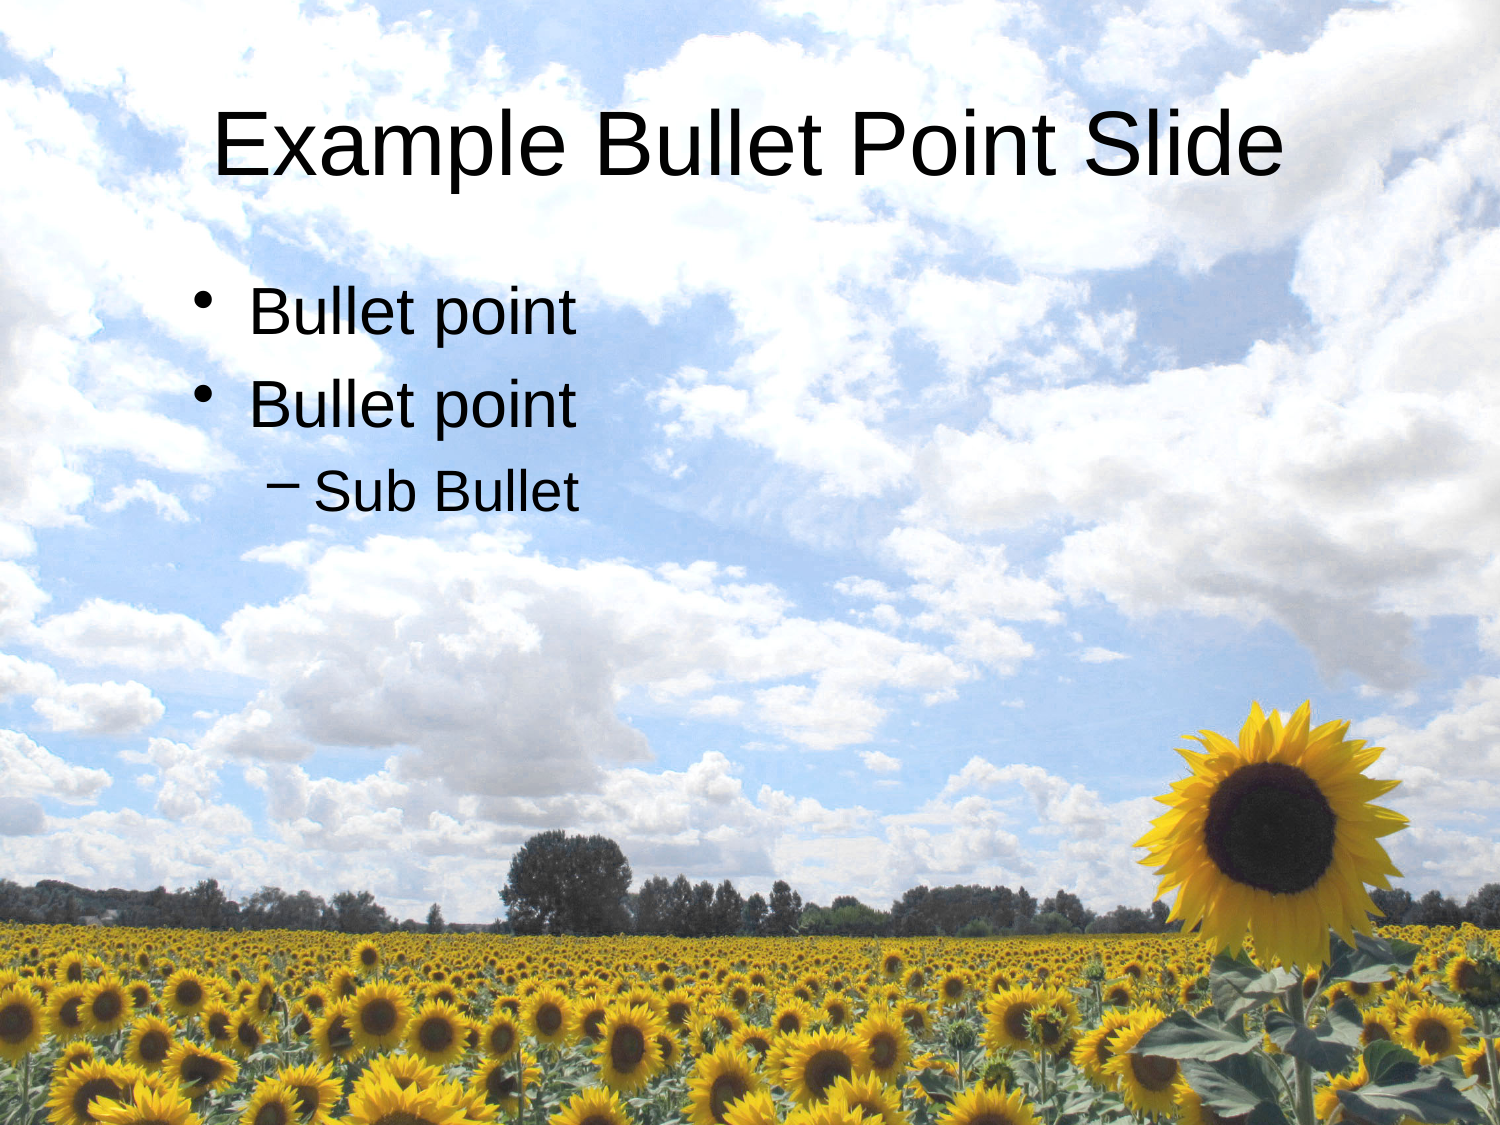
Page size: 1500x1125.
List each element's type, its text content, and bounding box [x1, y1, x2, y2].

title Example Bullet Point Slide [75, 45, 1425, 233]
list Bullet point Bullet point Sub Bullet [177, 260, 1369, 1003]
picture [0, 0, 1500, 1125]
